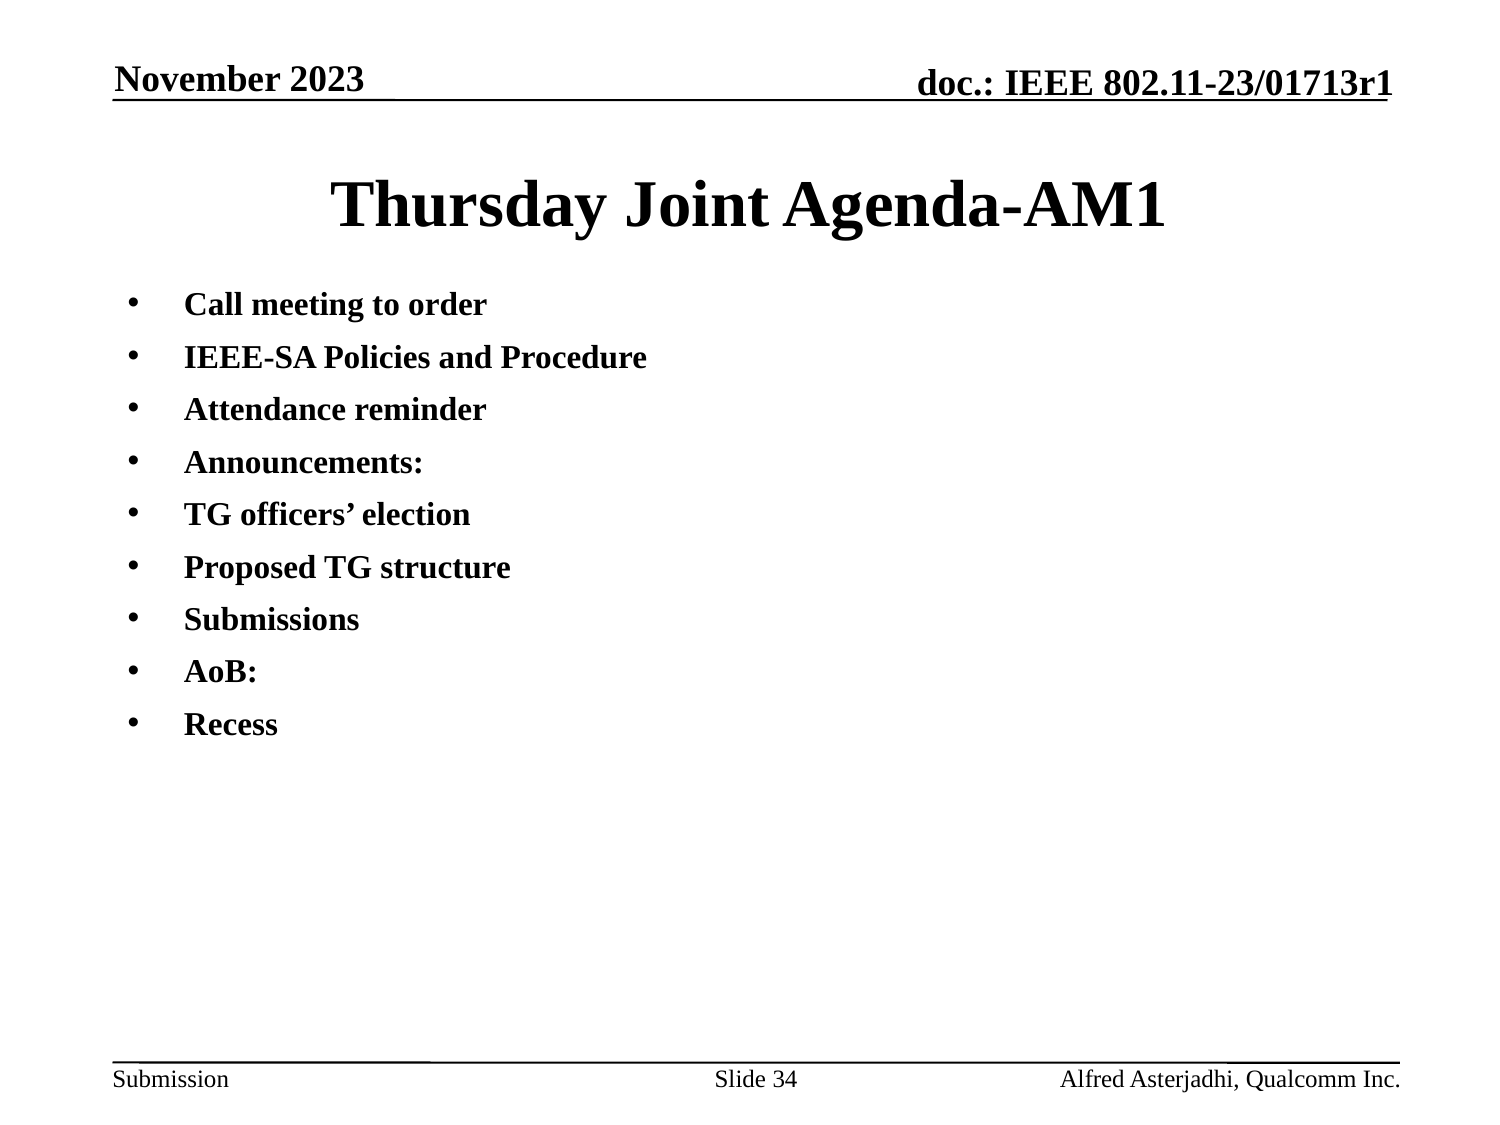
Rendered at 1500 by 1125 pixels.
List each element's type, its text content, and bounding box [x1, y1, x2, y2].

list Call meeting to order IEEE-SA Policies and Procedure Attendance reminder Announcements: TG officers’ election Proposed TG structure Submissions AoB: Recess [112, 274, 1388, 1063]
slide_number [114, 54, 423, 100]
title Thursday Joint Agenda-AM1 [112, 112, 1388, 274]
slide_number Slide 34 [712, 1061, 800, 1123]
footer Alfred Asterjadhi, Qualcomm Inc. [878, 1061, 1402, 1093]
